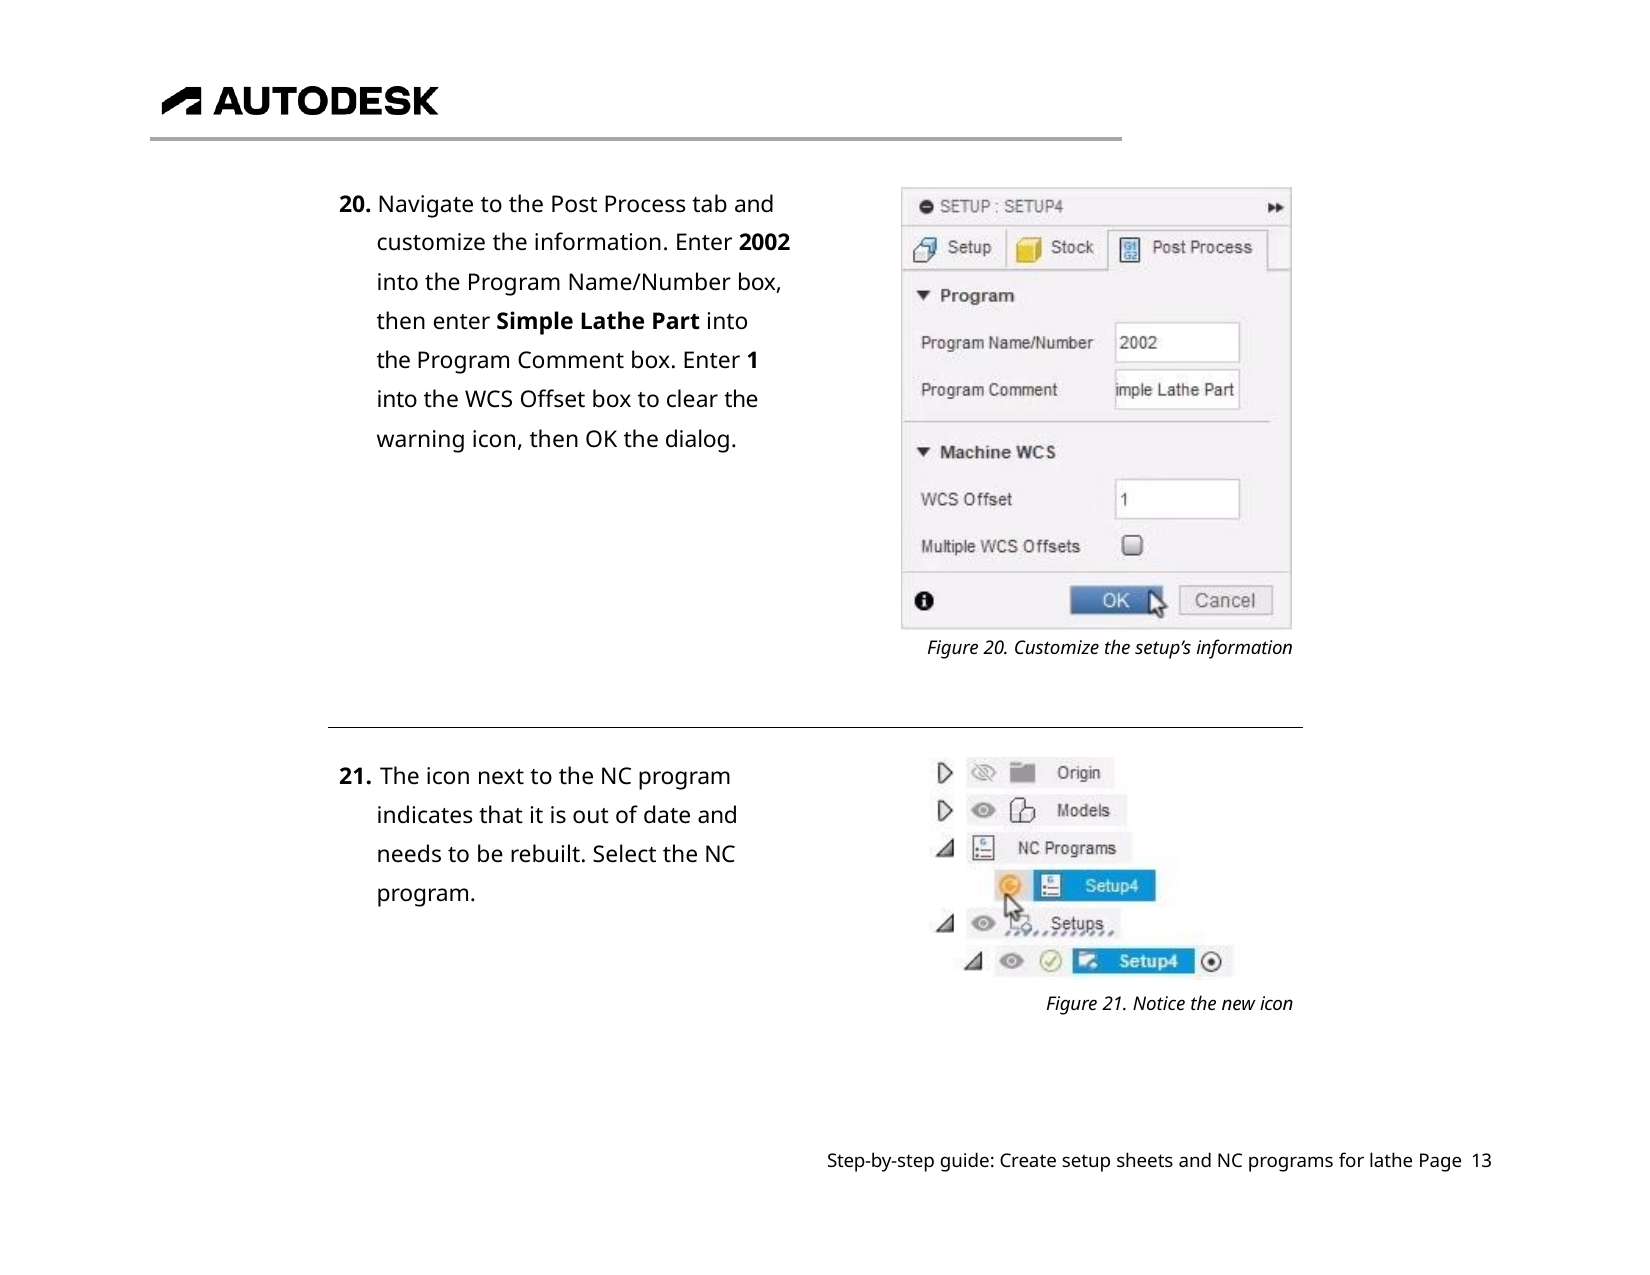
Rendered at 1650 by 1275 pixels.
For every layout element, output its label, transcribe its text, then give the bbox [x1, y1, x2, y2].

picture [900, 186, 1292, 631]
picture [161, 86, 439, 115]
table_cell Figure 21. Notice the new icon [835, 728, 1303, 1025]
table_header 20. Navigate to the Post Process tab and customize the information. Enter 2002 into the Program Name/Number box, then enter Simple Lathe Part into the Program Comment box. Enter 1 into the WCS Offset box to clear the warning icon, then OK the dialog. [328, 187, 835, 727]
table_cell 21. The icon next to the NC program indicates that it is out of date and needs to be rebuilt. Select the NC program. [328, 728, 835, 1025]
slide_number Step-by-step guide: Create setup sheets and NC programs for lathe Page 10 [825, 1145, 1509, 1275]
table_header Figure 20. Customize the setup’s information [835, 187, 1303, 727]
picture [929, 757, 1242, 980]
